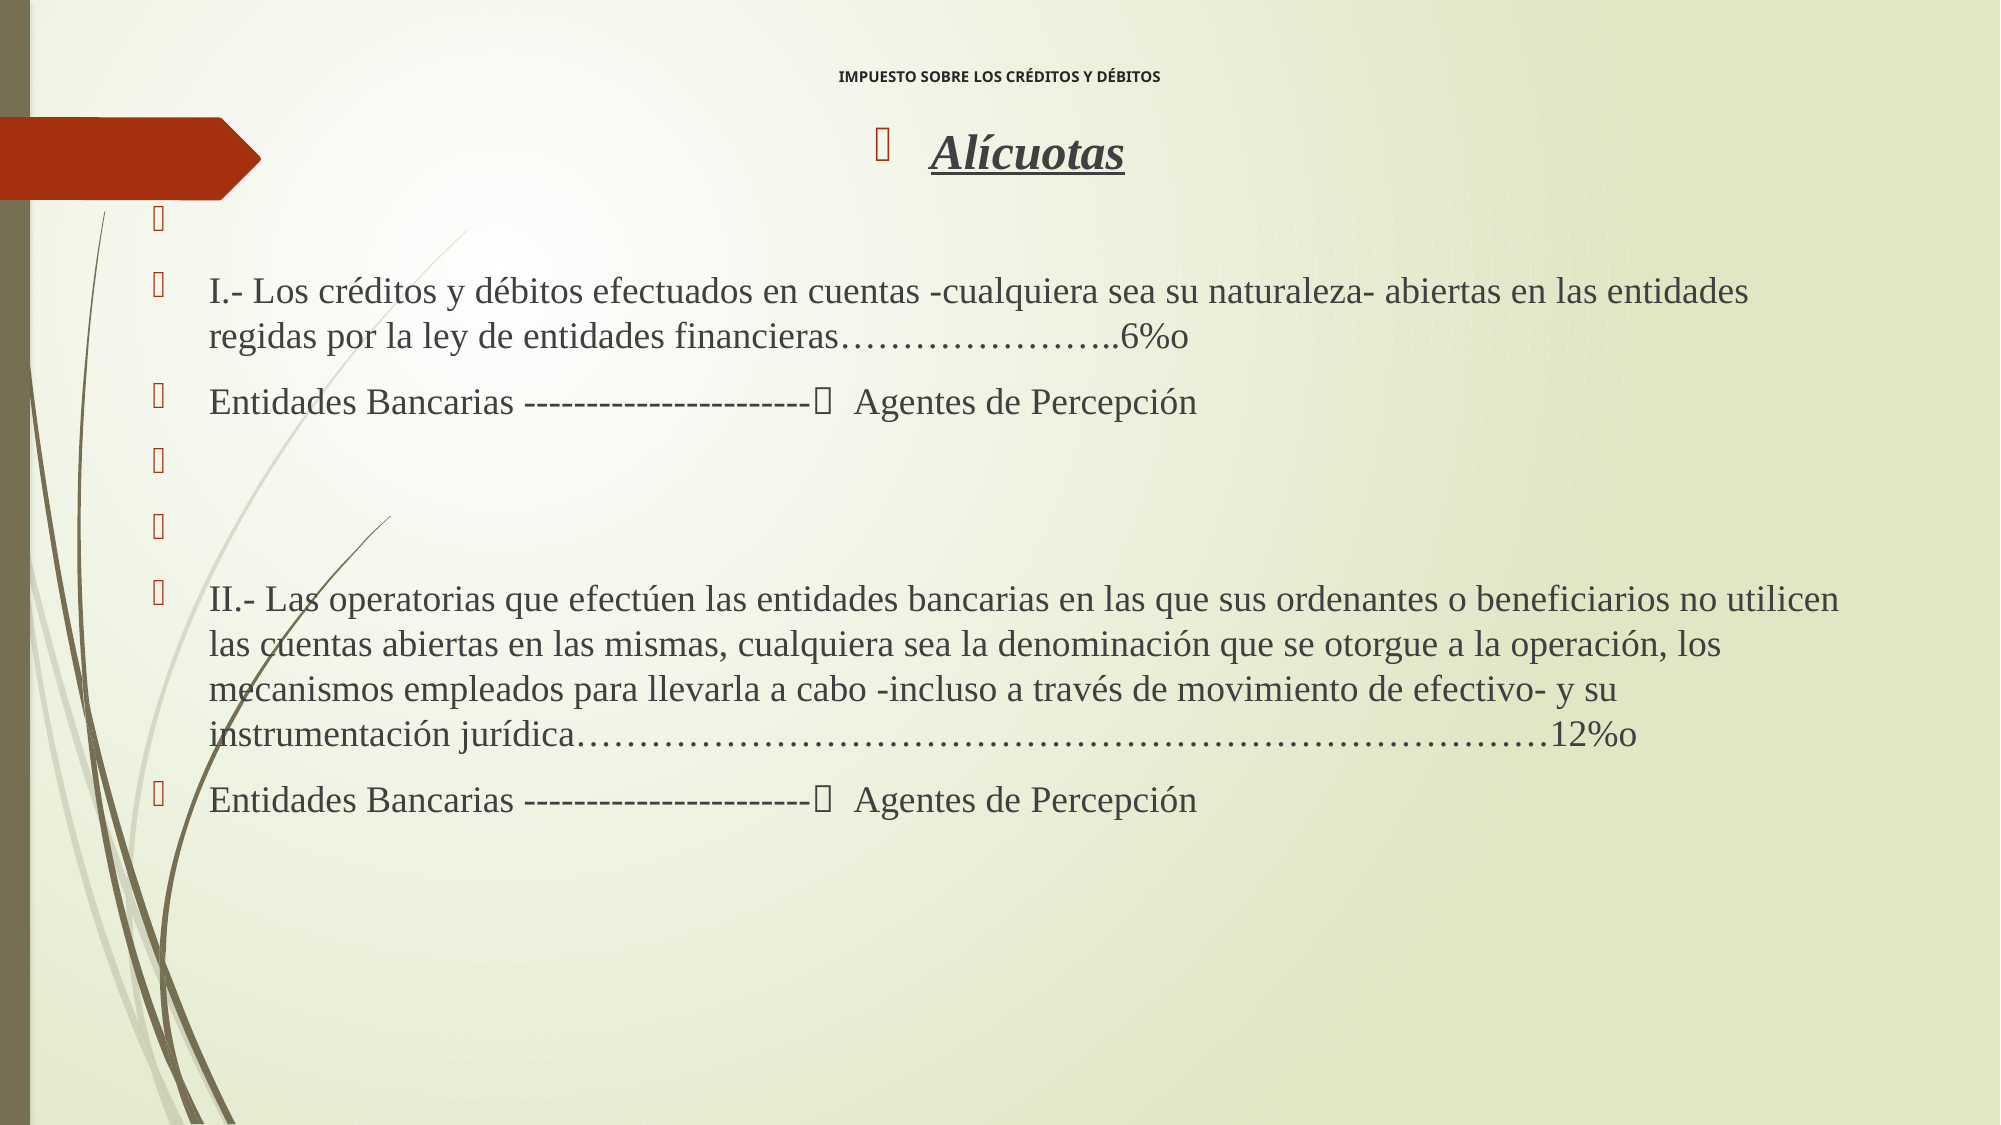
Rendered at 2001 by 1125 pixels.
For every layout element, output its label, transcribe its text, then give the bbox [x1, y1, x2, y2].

list Alícuotas I.- Los créditos y débitos efectuados en cuentas -cualquiera sea su naturaleza- abiertas en las entidades regidas por la ley de entidades financieras…………………..6%o Entidades Bancarias ----------------------- Agentes de Percepción II.- Las operatorias que efectúen las entidades bancarias en las que sus ordenantes o beneficiarios no utilicen las cuentas abiertas en las mismas, cualquiera sea la denominación que se otorgue a la operación, los mecanismos empleados para llevarla a cabo -incluso a través de movimiento de efectivo- y su instrumentación jurídica……………………………………………………………………12%o Entidades Bancarias ----------------------- Agentes de Percepción [137, 111, 1863, 1014]
title IMPUESTO SOBRE LOS CRÉDITOS Y DÉBITOS [137, 59, 1863, 111]
